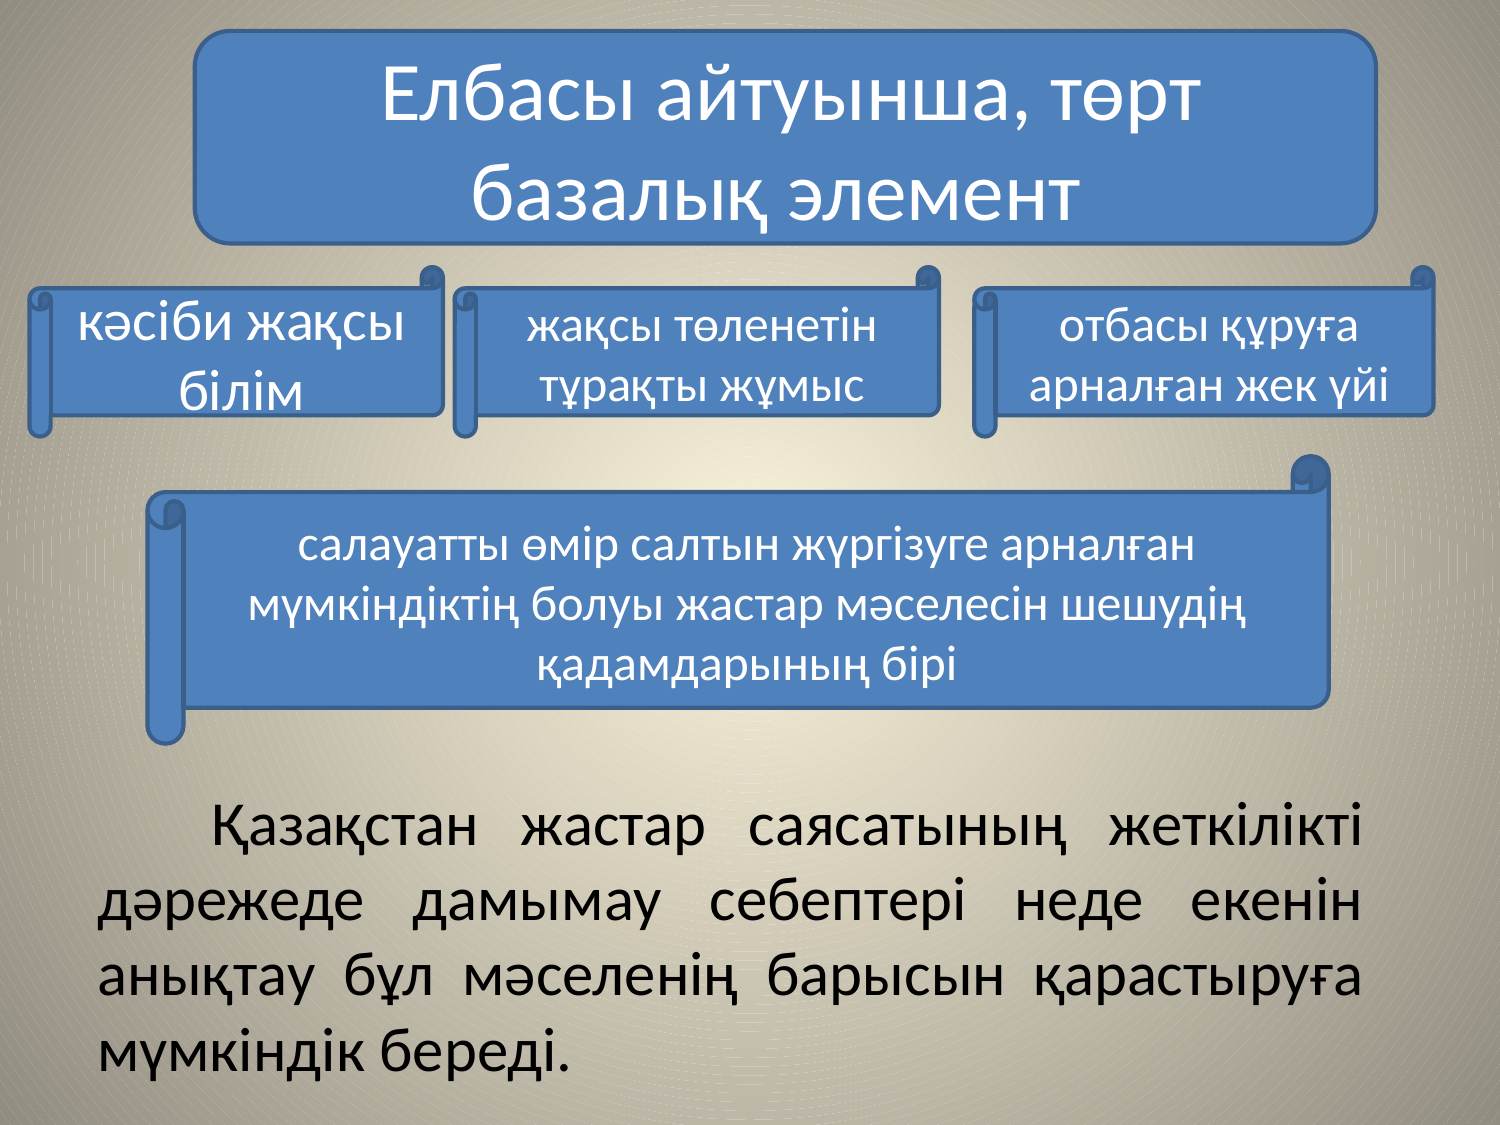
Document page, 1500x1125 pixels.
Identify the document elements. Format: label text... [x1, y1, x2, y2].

text_box жақсы төленетін тұрақты жұмыс [452, 265, 942, 439]
text_box отбасы құруға арналған жек үйі [972, 265, 1436, 439]
text_box салауатты өмір салтын жүргізуге арналған мүмкіндіктің болуы жастар мәселесін шешудің қадамдарының бірі [145, 454, 1331, 746]
list Қазақстан жастар саясатының жеткілікті дәрежеде дамымау себептері неде екенін анықтау бұл мәселенің барысын қарастыруға мүмкіндік береді. [29, 775, 1380, 1094]
text_box кәсіби жақсы білім [27, 265, 446, 439]
text_box Елбасы айтуынша, төрт базалық элемент [192, 28, 1379, 246]
